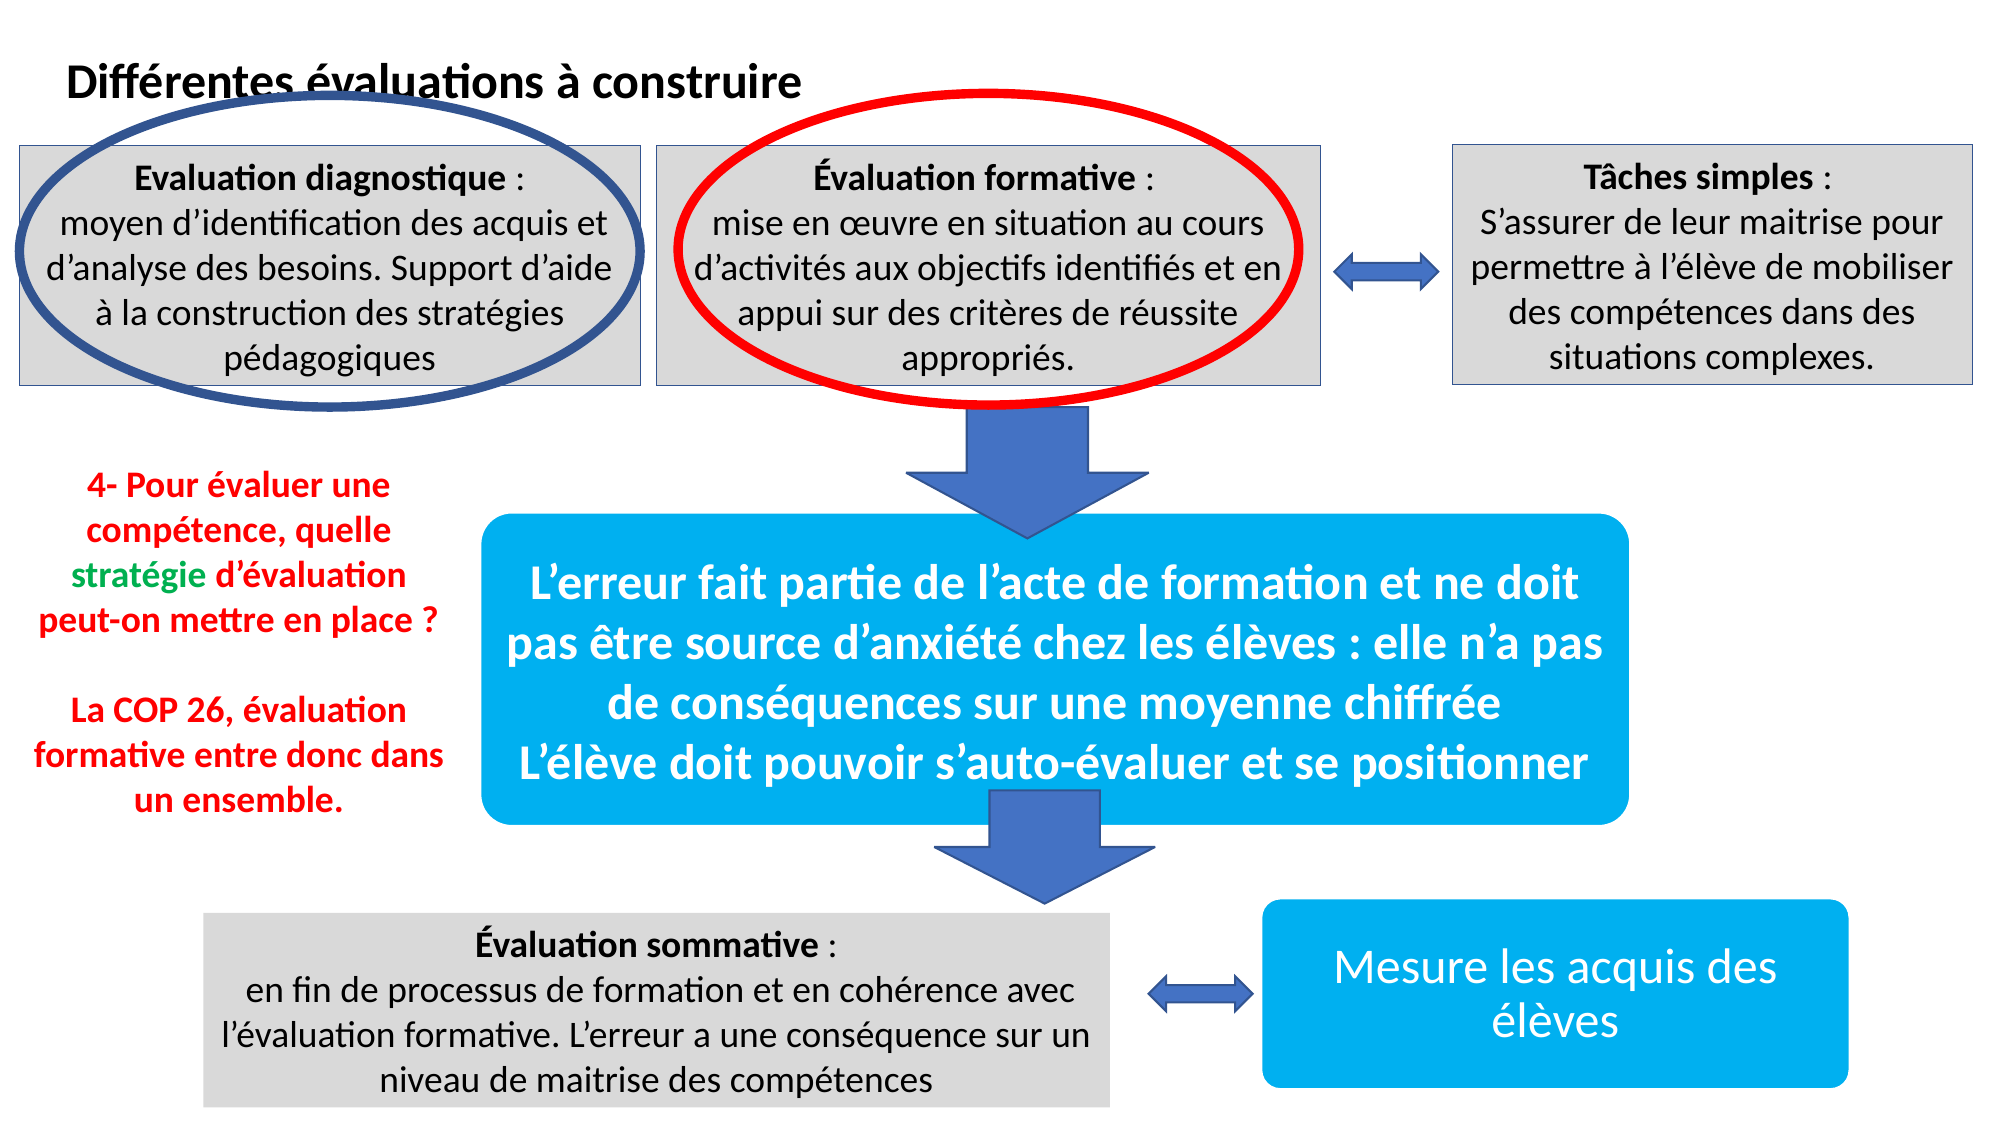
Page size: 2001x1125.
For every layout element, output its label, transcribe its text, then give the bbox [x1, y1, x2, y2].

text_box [1261, 898, 1850, 1090]
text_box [480, 512, 1631, 826]
text_box Evaluation diagnostique : moyen d’identification des acquis et d’analyse des besoins. Support d’aide à la construction des stratégies pédagogiques [561, 145, 641, 238]
text_box Tâches simples : S’assurer de leur maitrise pour permettre à l’élève de mobiliser des compétences dans des situations complexes. [1452, 144, 1973, 385]
text_box Evaluation diagnostique : moyen d’identification des acquis et d’analyse des besoins. Support d’aide à la construction des stratégies pédagogiques [19, 268, 167, 386]
text_box [905, 406, 1150, 512]
text_box Evaluation diagnostique : moyen d’identification des acquis et d’analyse des besoins. Support d’aide à la construction des stratégies pédagogiques [19, 145, 98, 235]
text_box 4- Pour évaluer une compétence, quelle stratégie d’évaluation peut-on mettre en place ? La COP 26, évaluation formative entre donc dans un ensemble. [15, 452, 463, 828]
text_box Evaluation diagnostique : moyen d’identification des acquis et d’analyse des besoins. Support d’aide à la construction des stratégies pédagogiques [493, 265, 641, 386]
text_box [1147, 973, 1255, 1014]
text_box Différentes évaluations à construire [51, 41, 1074, 117]
text_box [677, 92, 1300, 407]
text_box [933, 826, 1156, 905]
text_box [1332, 251, 1440, 292]
text_box Évaluation formative : mise en œuvre en situation au cours d’activités aux objectifs identifiés et en appui sur des critères de réussite appropriés. [656, 145, 832, 386]
text_box [18, 94, 642, 409]
text_box Évaluation formative : mise en œuvre en situation au cours d’activités aux objectifs identifiés et en appui sur des critères de réussite appropriés. [1145, 145, 1321, 386]
text_box Évaluation sommative : en fin de processus de formation et en cohérence avec l’évaluation formative. L’erreur a une conséquence sur un niveau de maitrise des compétences [203, 912, 1110, 1108]
